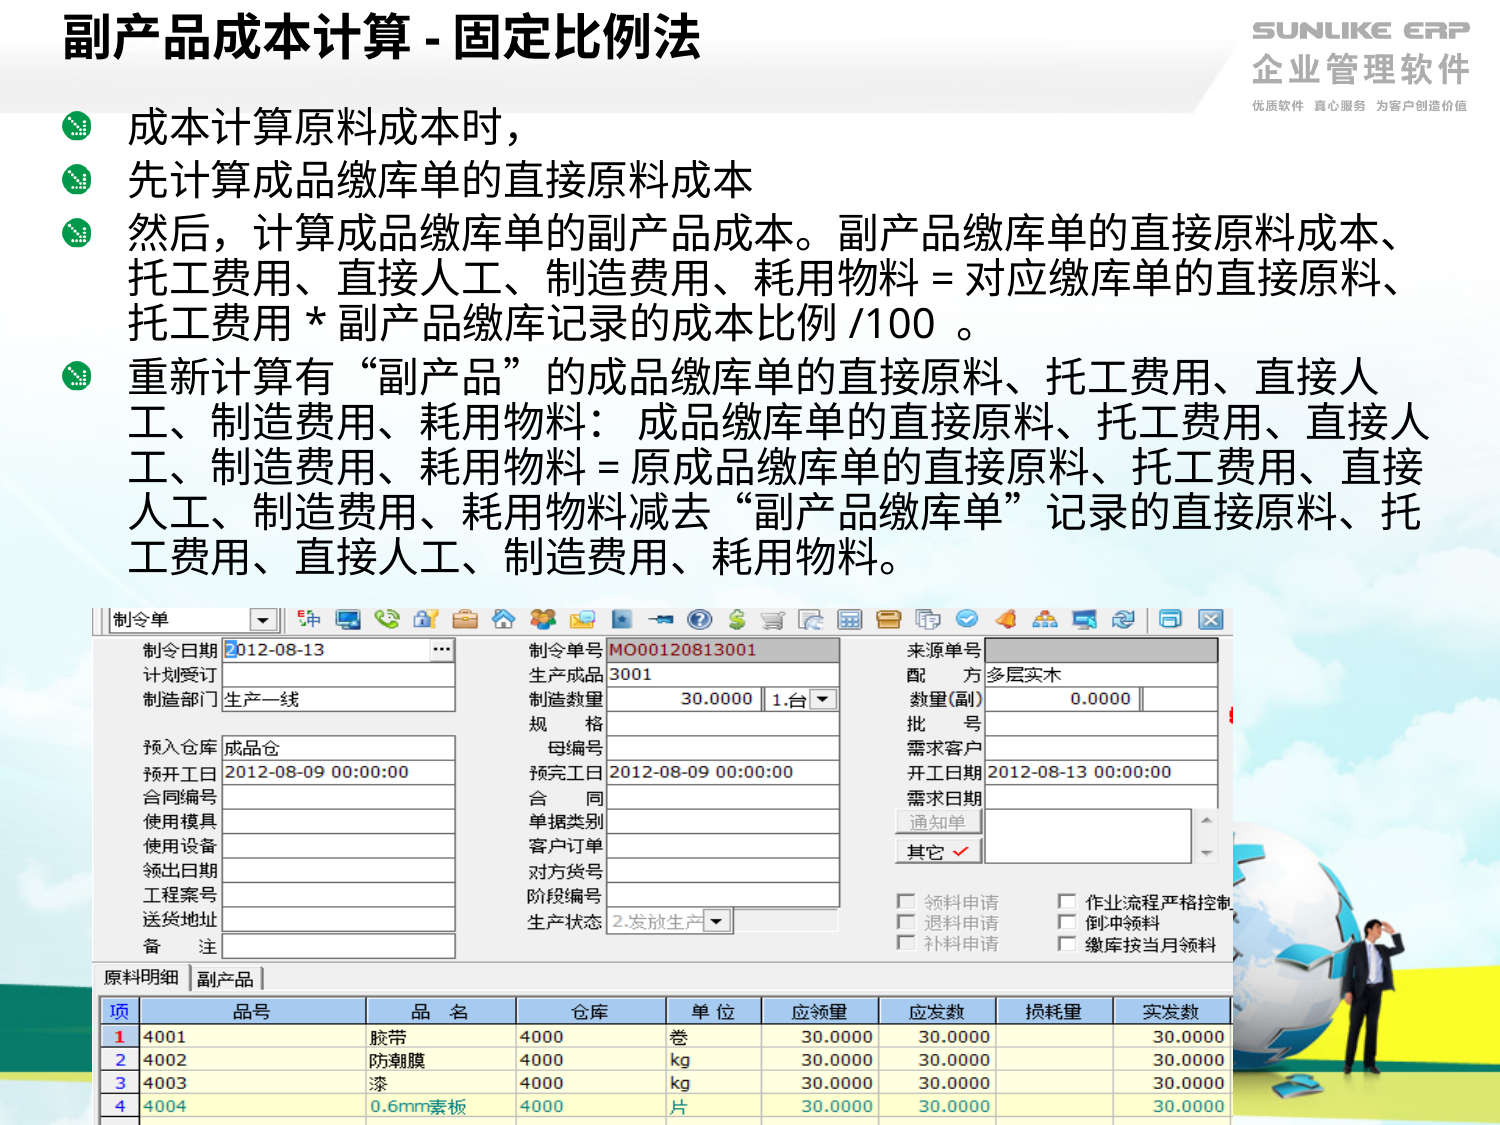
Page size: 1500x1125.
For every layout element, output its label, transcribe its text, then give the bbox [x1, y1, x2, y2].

title 副产品成本计算-固定比例法 [62, 12, 855, 68]
picture [0, 0, 1500, 1125]
list 成本计算原料成本时， 先计算成品缴库单的直接原料成本 然后，计算成品缴库单的副产品成本。副产品缴库单的直接原料成本、托工费用、直接人工、制造费用、耗用物料=对应缴库单的直接原料、托工费用*副产品缴库记录的成本比例/100 。 重新计算有“副产品”的成品缴库单的直接原料、托工费用、直接人工、制造费用、耗用物料： 成品缴库单的直接原料、托工费用、直接人工、制造费用、耗用物料=原成品缴库单的直接原料、托工费用、直接人工、制造费用、耗用物料减去“副产品缴库单”记录的直接原料、托工费用、直接人工、制造费用、耗用物料。 [62, 105, 1438, 1094]
